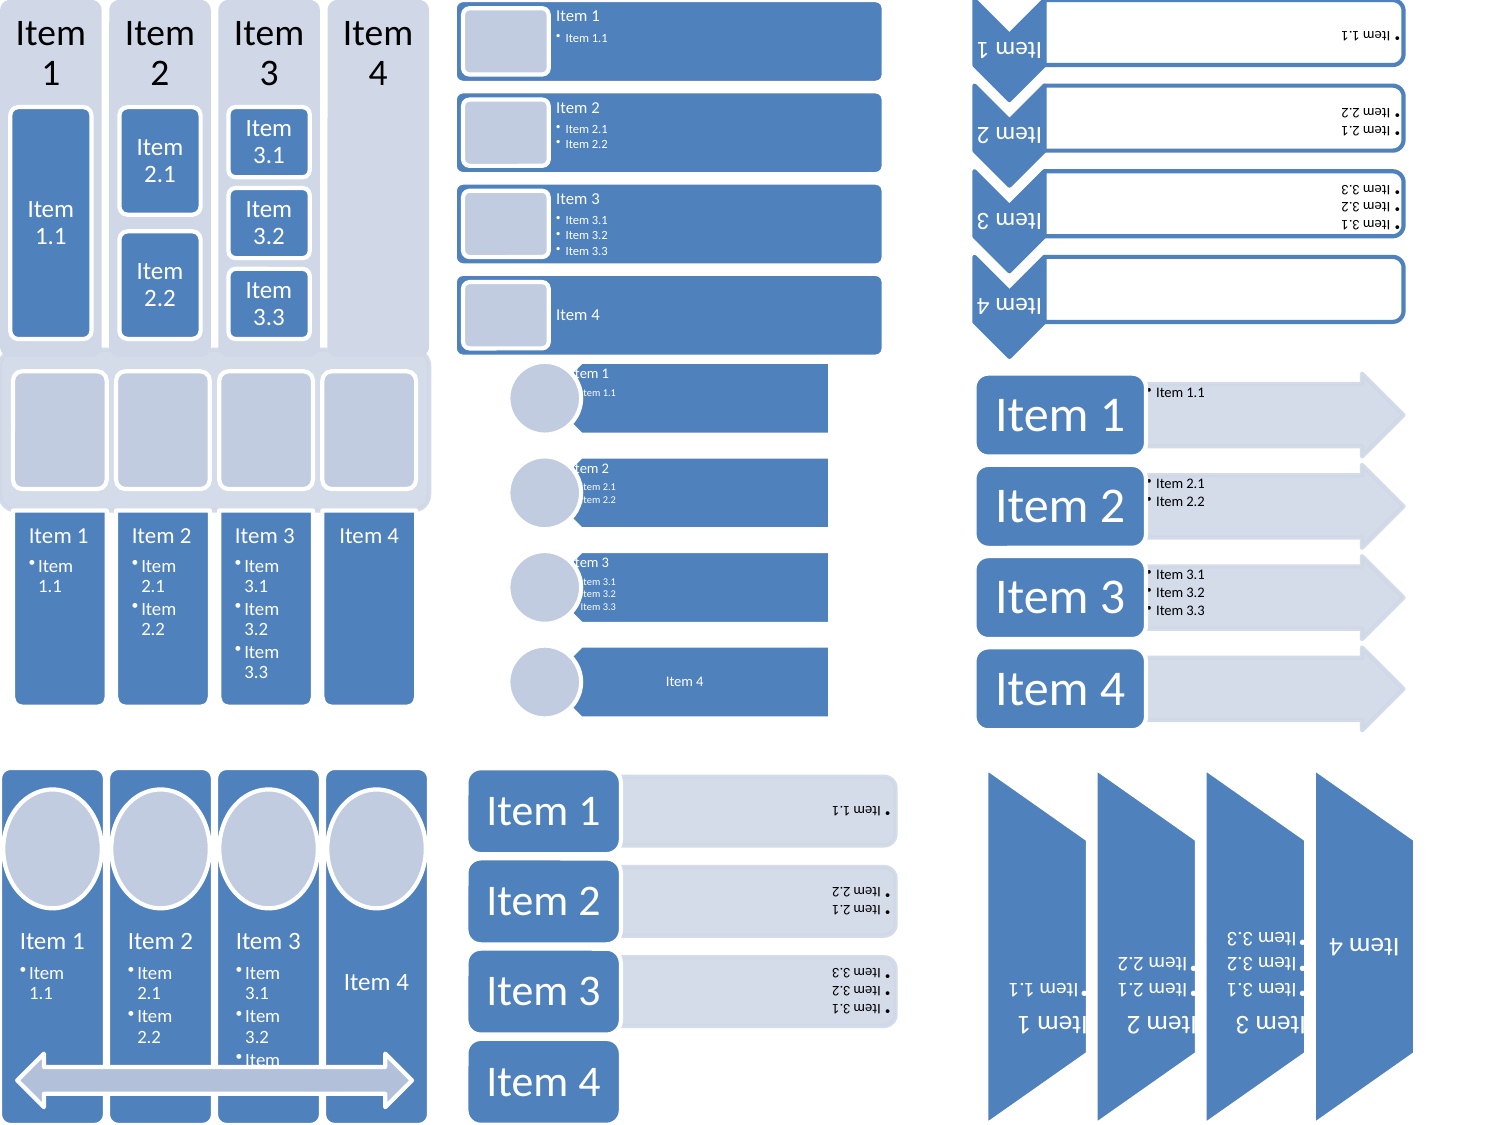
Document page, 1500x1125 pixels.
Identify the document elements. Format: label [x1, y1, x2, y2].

text_box [0, 0, 430, 349]
text_box [974, 373, 1404, 731]
text_box [454, 361, 885, 719]
text_box [0, 349, 430, 707]
text_box [454, 0, 885, 358]
text_box [466, 767, 896, 1125]
text_box [0, 767, 430, 1125]
text_box [974, 0, 1404, 358]
text_box [985, 767, 1416, 1125]
